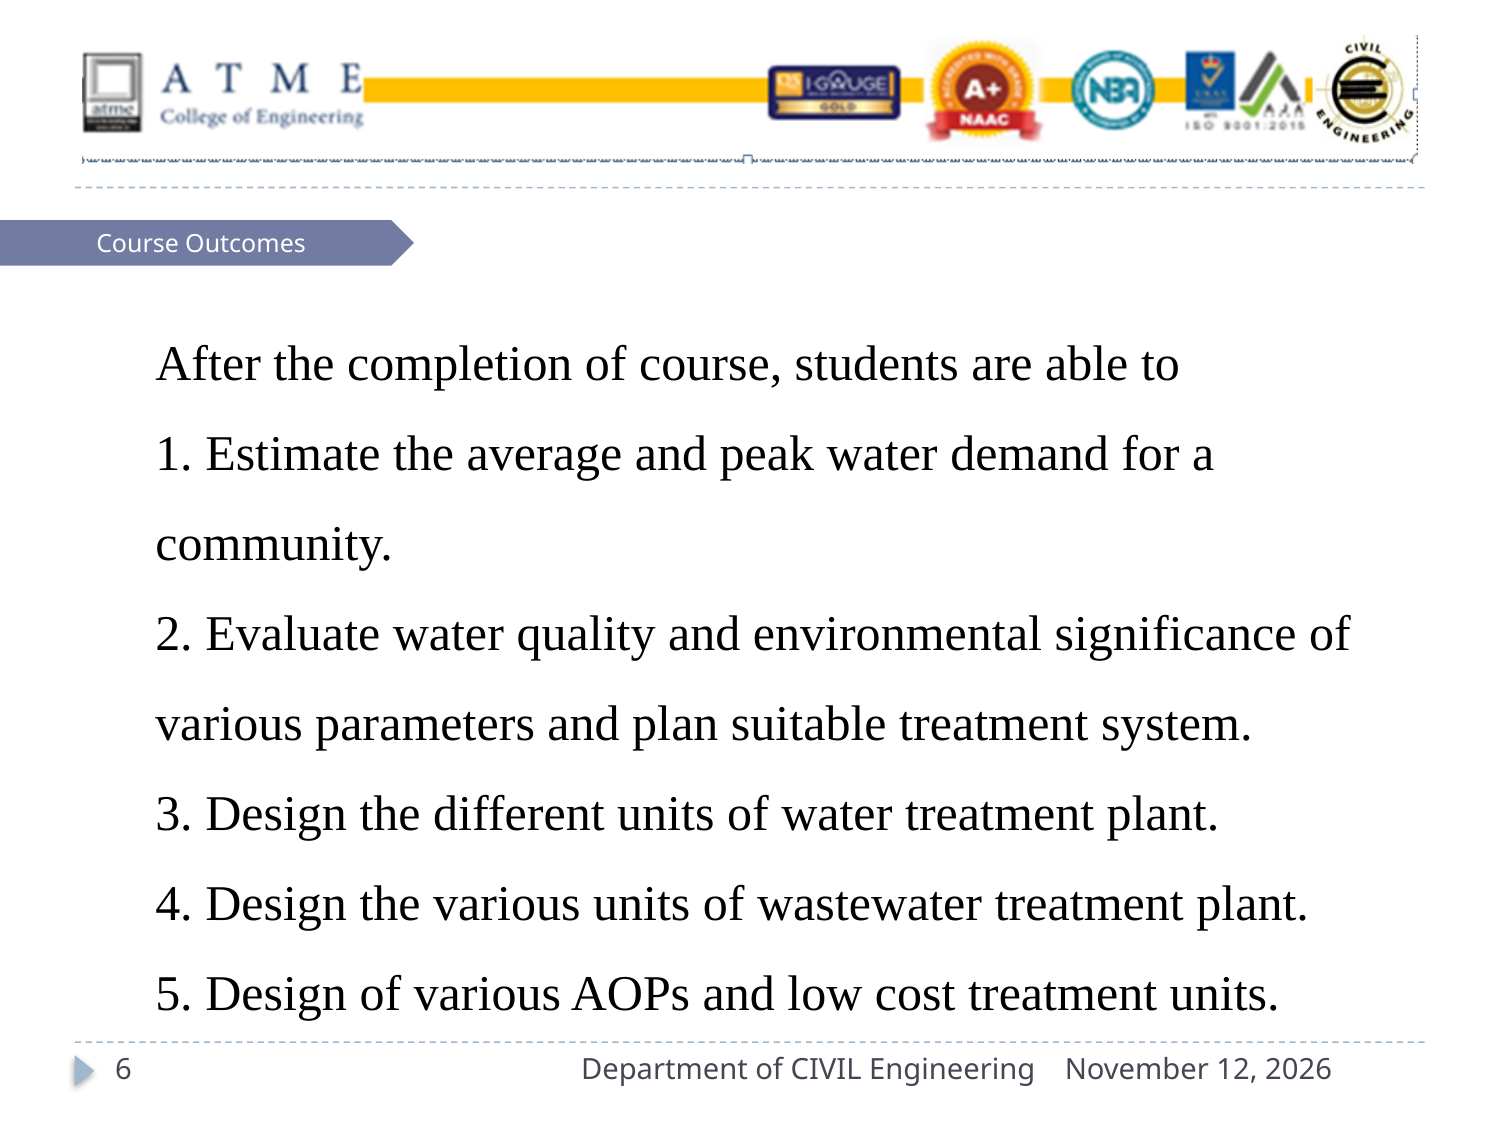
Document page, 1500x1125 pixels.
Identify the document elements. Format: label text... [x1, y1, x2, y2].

picture [82, 35, 1418, 164]
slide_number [1051, 1042, 1426, 1103]
slide_number 6 [100, 1042, 426, 1103]
text_box Course Outcomes [0, 220, 415, 266]
footer Department of CIVIL Engineering [475, 1042, 1051, 1103]
text_box After the completion of course, students are able to 1. Estimate the average and peak water demand for a community. 2. Evaluate water quality and environmental significance of various parameters and plan suitable treatment system. 3. Design the different units of water treatment plant. 4. Design the various units of wastewater treatment plant. 5. Design of various AOPs and low cost treatment units. [140, 292, 1393, 1028]
